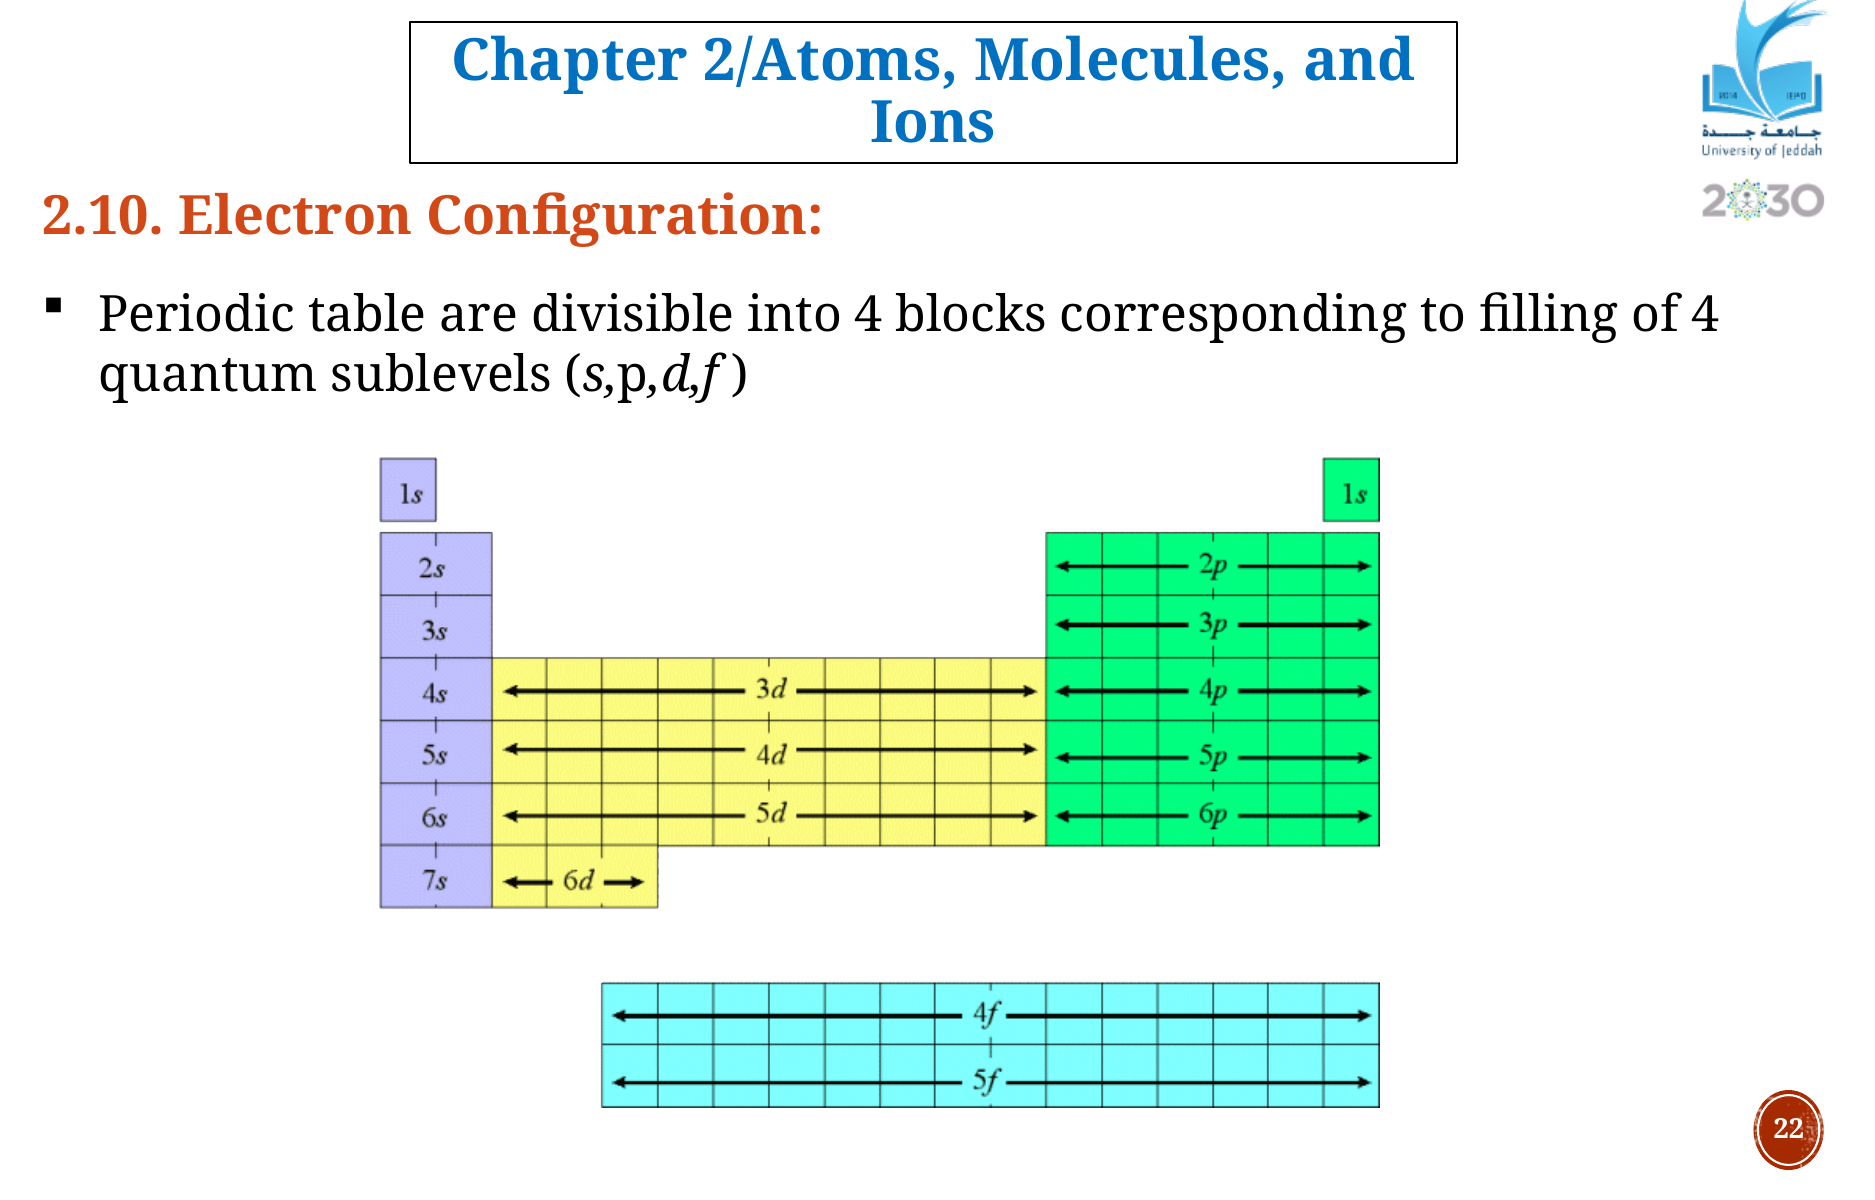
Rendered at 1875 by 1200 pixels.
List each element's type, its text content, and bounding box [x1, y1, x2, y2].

text_box 2.10. Electron Configuration: [26, 173, 1150, 254]
picture [379, 457, 1380, 1108]
text_box Chapter 2/Atoms, Molecules, and Ions [409, 21, 1458, 164]
slide_number 22 [1739, 1097, 1838, 1162]
picture [1681, 0, 1846, 227]
text_box Periodic table are divisible into 4 blocks corresponding to filling of 4 quantum sublevels (s,p,d,f ) [27, 273, 1875, 409]
